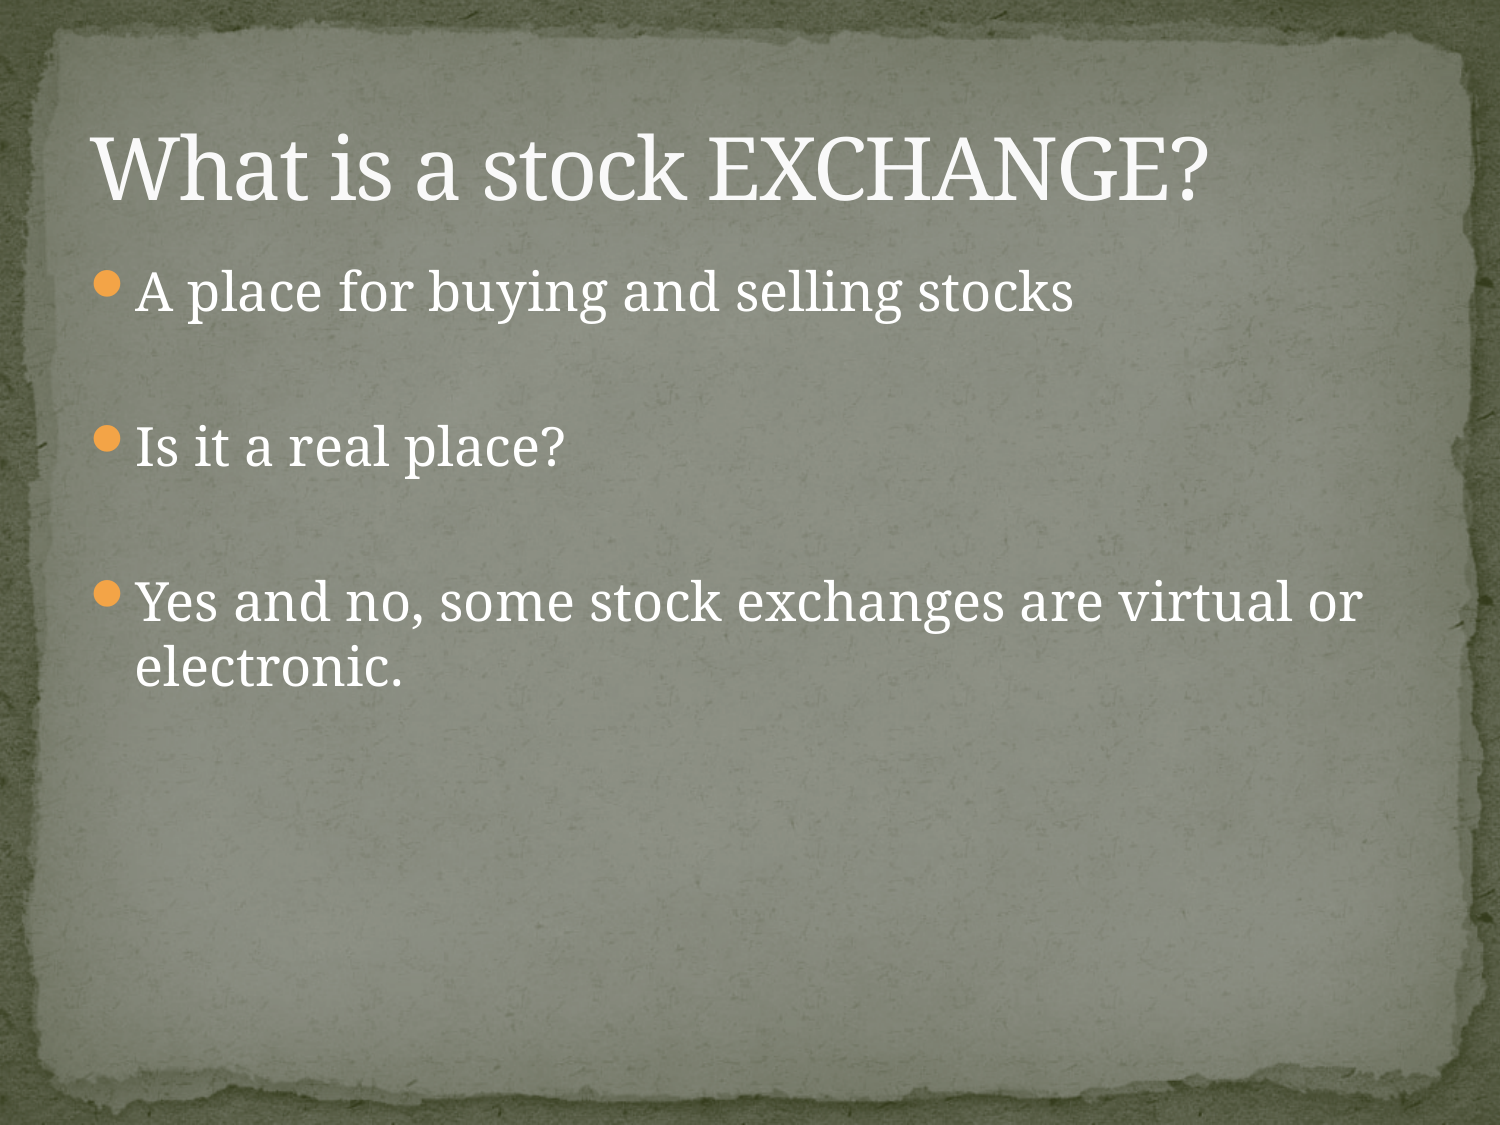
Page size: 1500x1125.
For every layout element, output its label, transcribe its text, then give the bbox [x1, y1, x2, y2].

list A place for buying and selling stocks Is it a real place? Yes and no, some stock exchanges are virtual or electronic. [75, 249, 1425, 1000]
title What is a stock EXCHANGE? [74, 24, 1425, 225]
